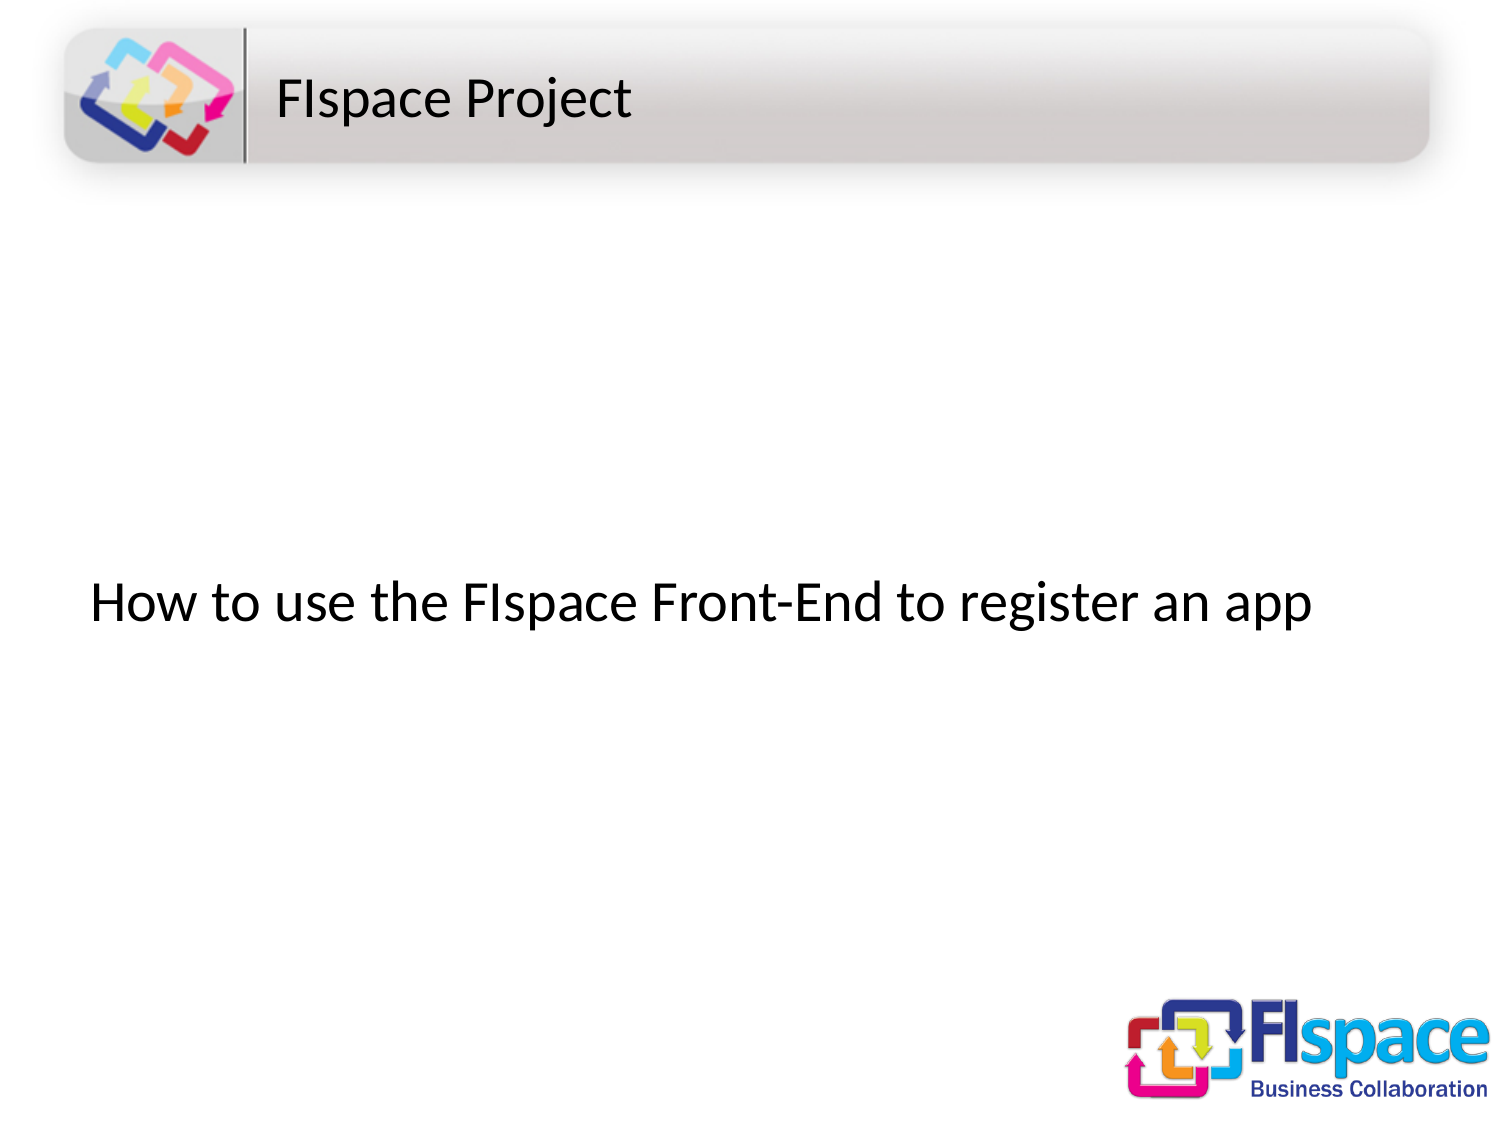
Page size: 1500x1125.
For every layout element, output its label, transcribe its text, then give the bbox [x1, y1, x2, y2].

picture [0, 0, 1500, 253]
picture [1118, 993, 1496, 1101]
list How to use the FIspace Front-End to register an app [75, 208, 1425, 988]
title FIspace Project [261, 39, 1401, 149]
